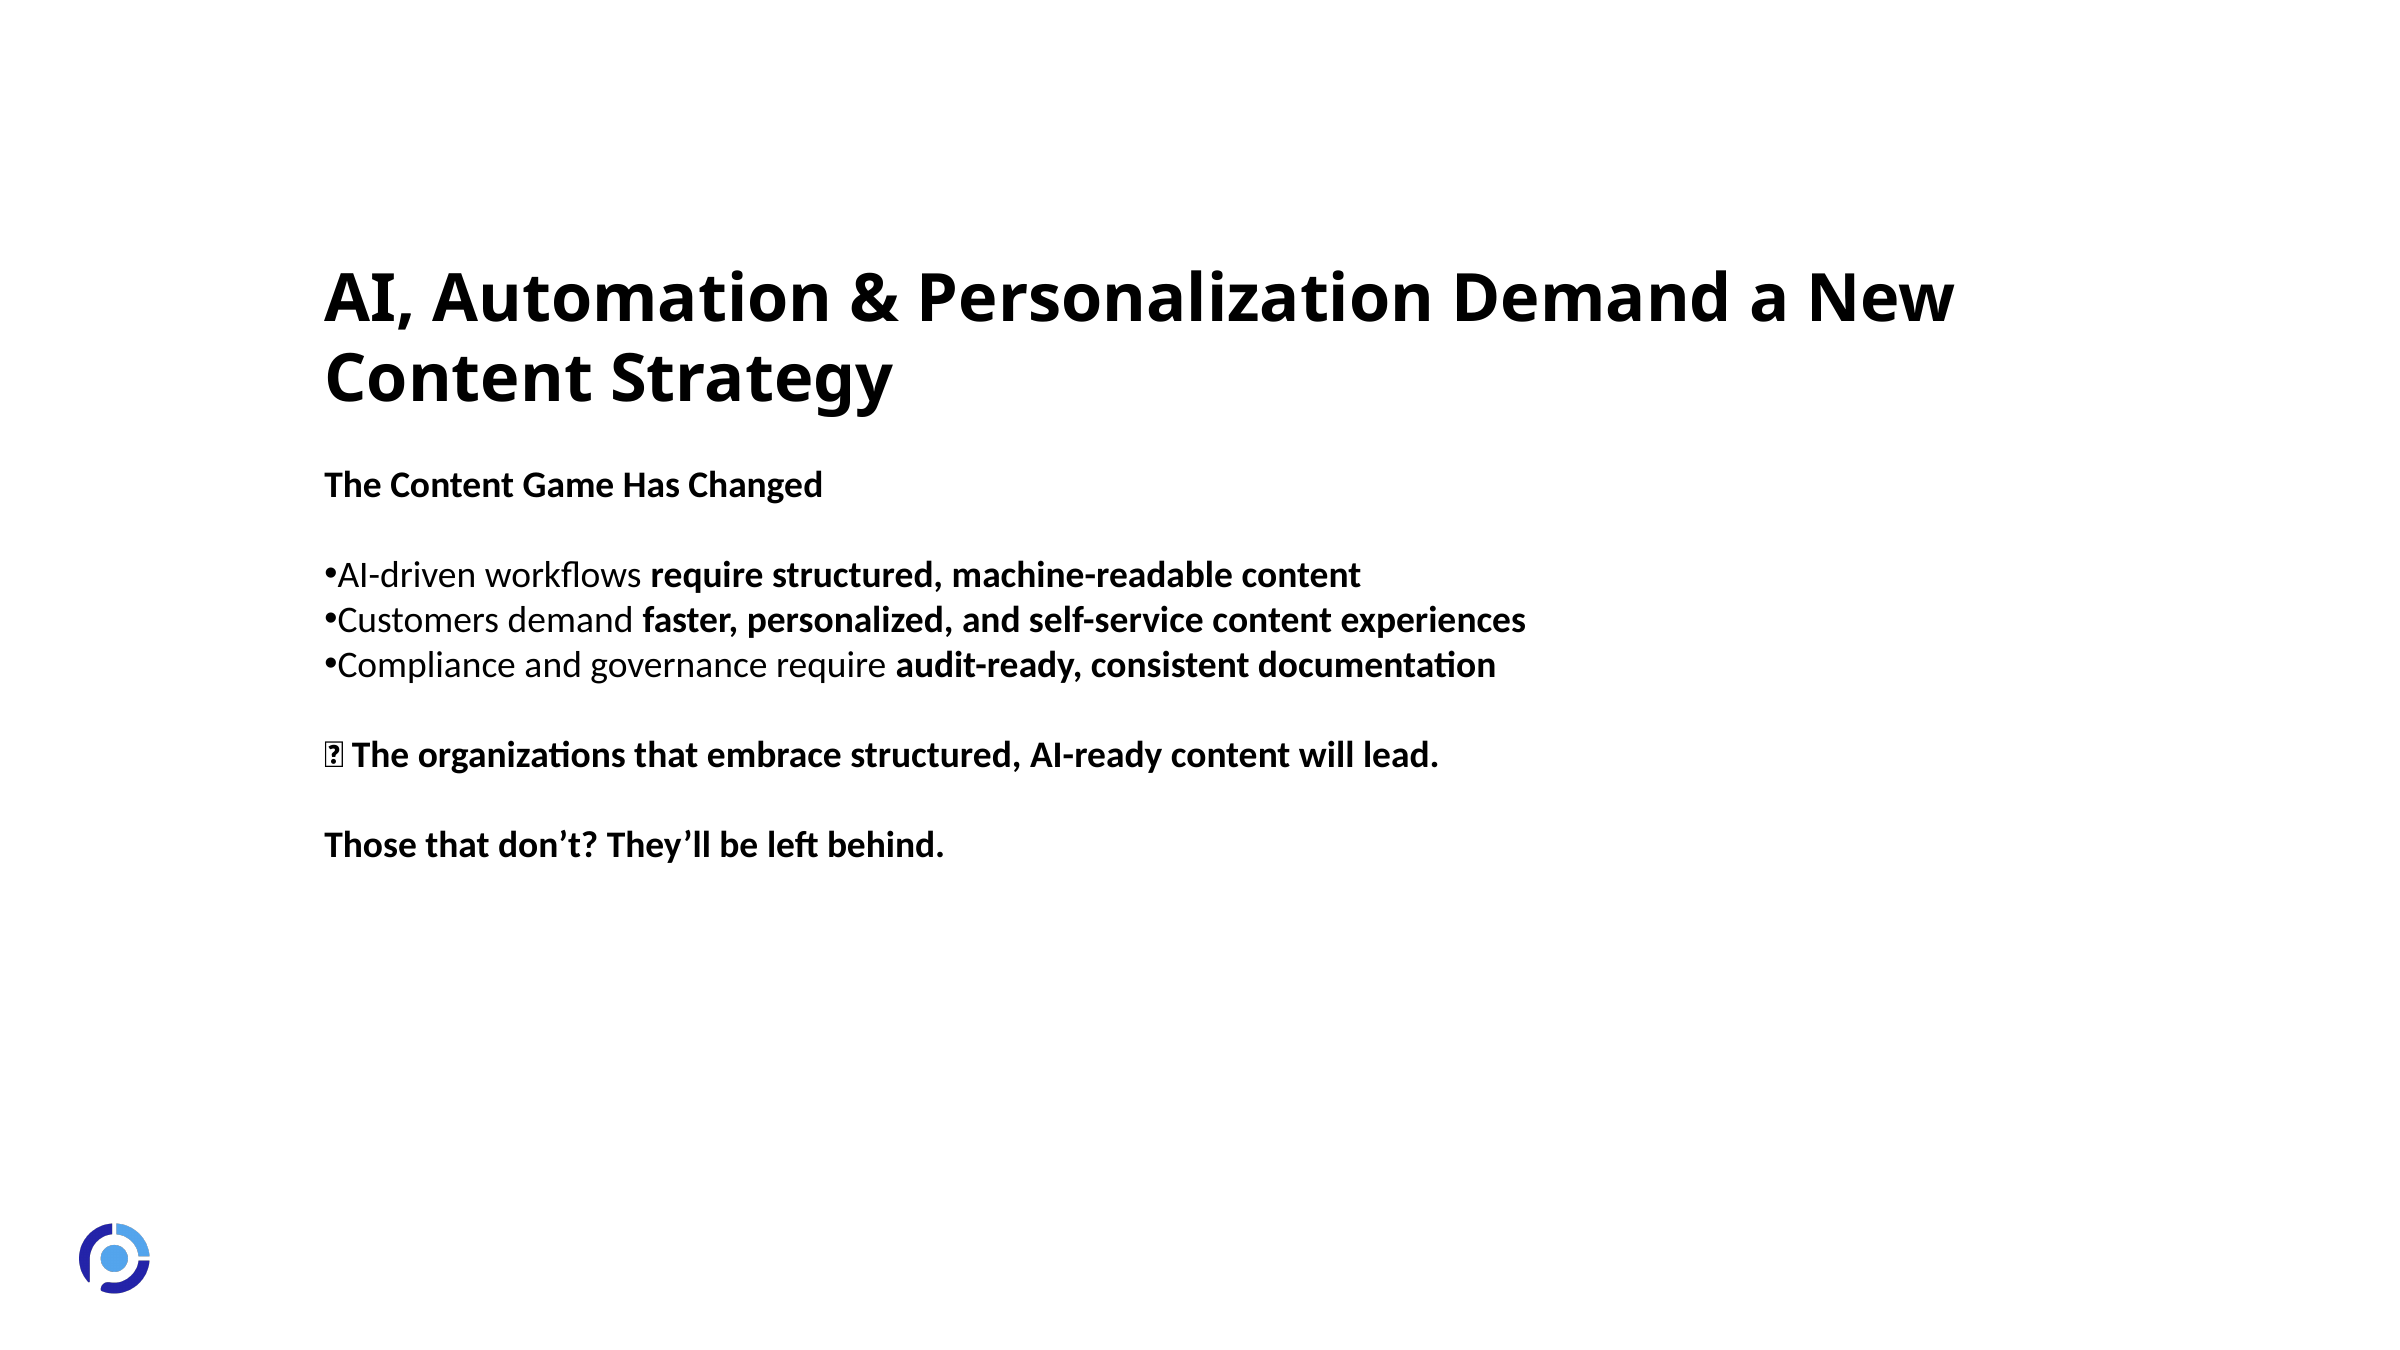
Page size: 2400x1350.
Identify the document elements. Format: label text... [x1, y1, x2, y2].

text_box AI, Automation & Personalization Demand a New Content Strategy The Content Game Has Changed AI-driven workflows require structured, machine-readable content Customers demand faster, personalized, and self-service content experiences Compliance and governance require audit-ready, consistent documentation 💡 The organizations that embrace structured, AI-ready content will lead. Those that don’t? They’ll be left behind. [309, 247, 1986, 918]
picture [78, 1219, 155, 1299]
